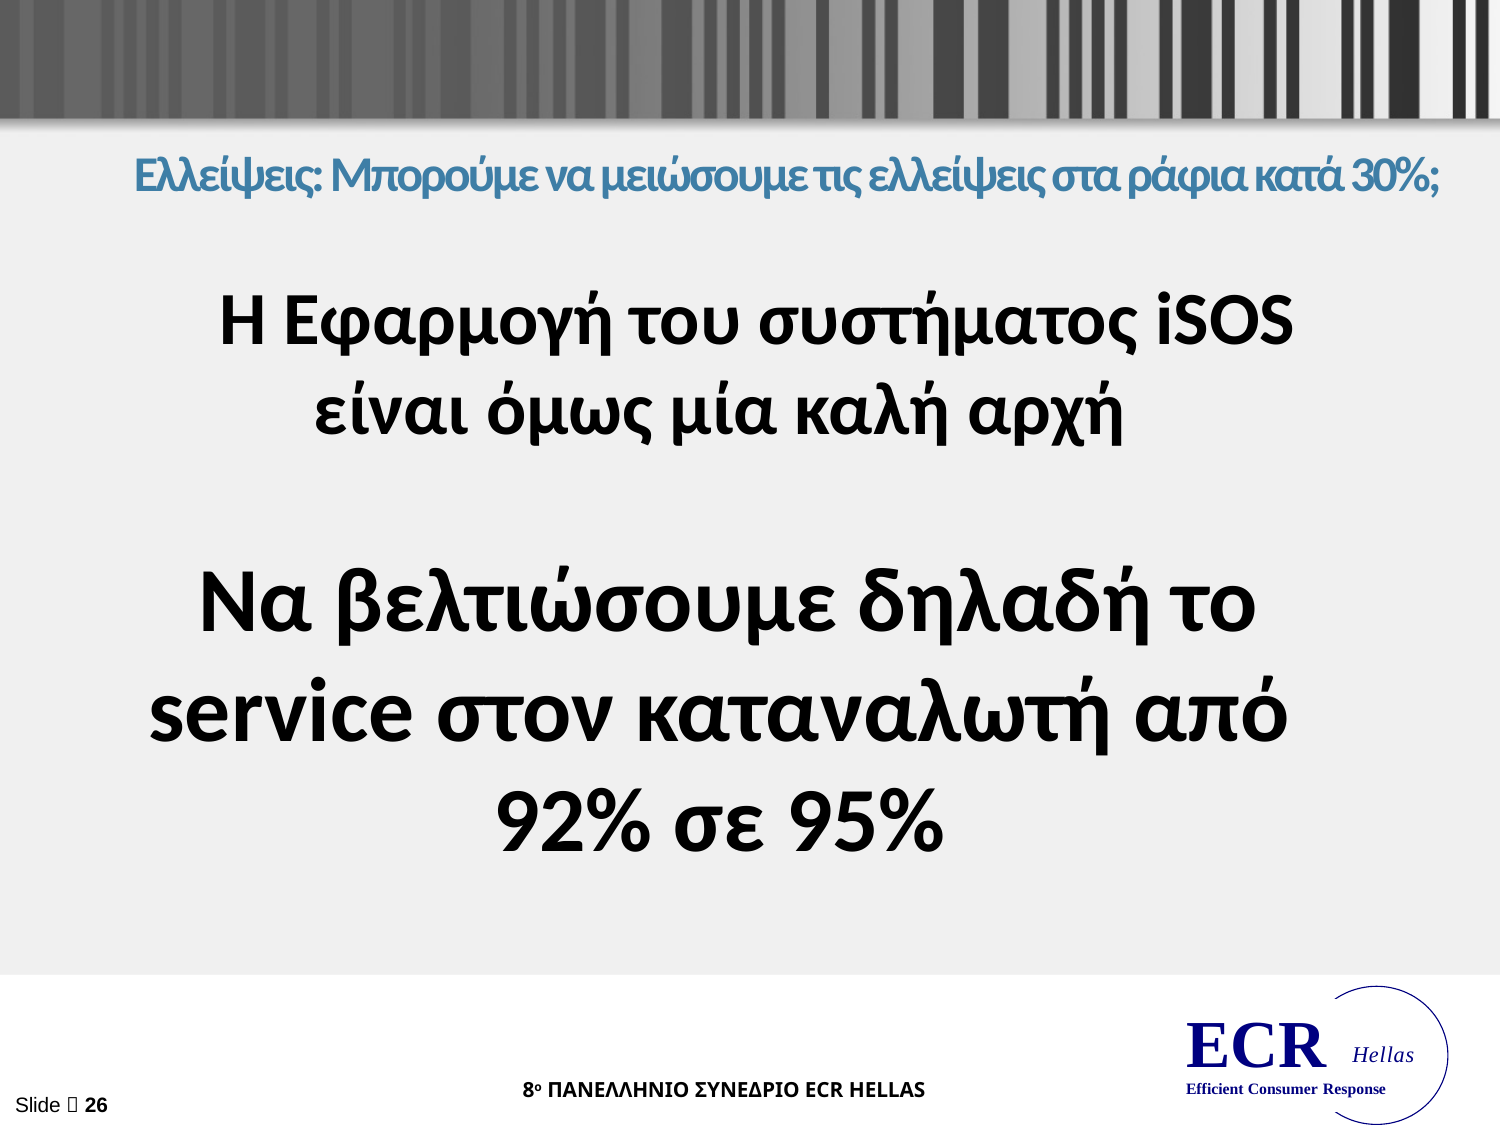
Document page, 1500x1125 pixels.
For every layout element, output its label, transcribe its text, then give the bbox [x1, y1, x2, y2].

text_box Η Εφαρμογή του συστήματος iSOS είναι όμως μία καλή αρχή Να βελτιώσουμε δηλαδή το service στον καταναλωτή από 92% σε 95% [103, 485, 1337, 765]
footer Slide  26 [0, 1084, 176, 1125]
picture [0, 0, 1500, 1125]
title Ελλείψεις: Μπορούμε να μειώσουμε τις ελλείψεις στα ράφια κατά 30%; [0, 138, 1469, 238]
